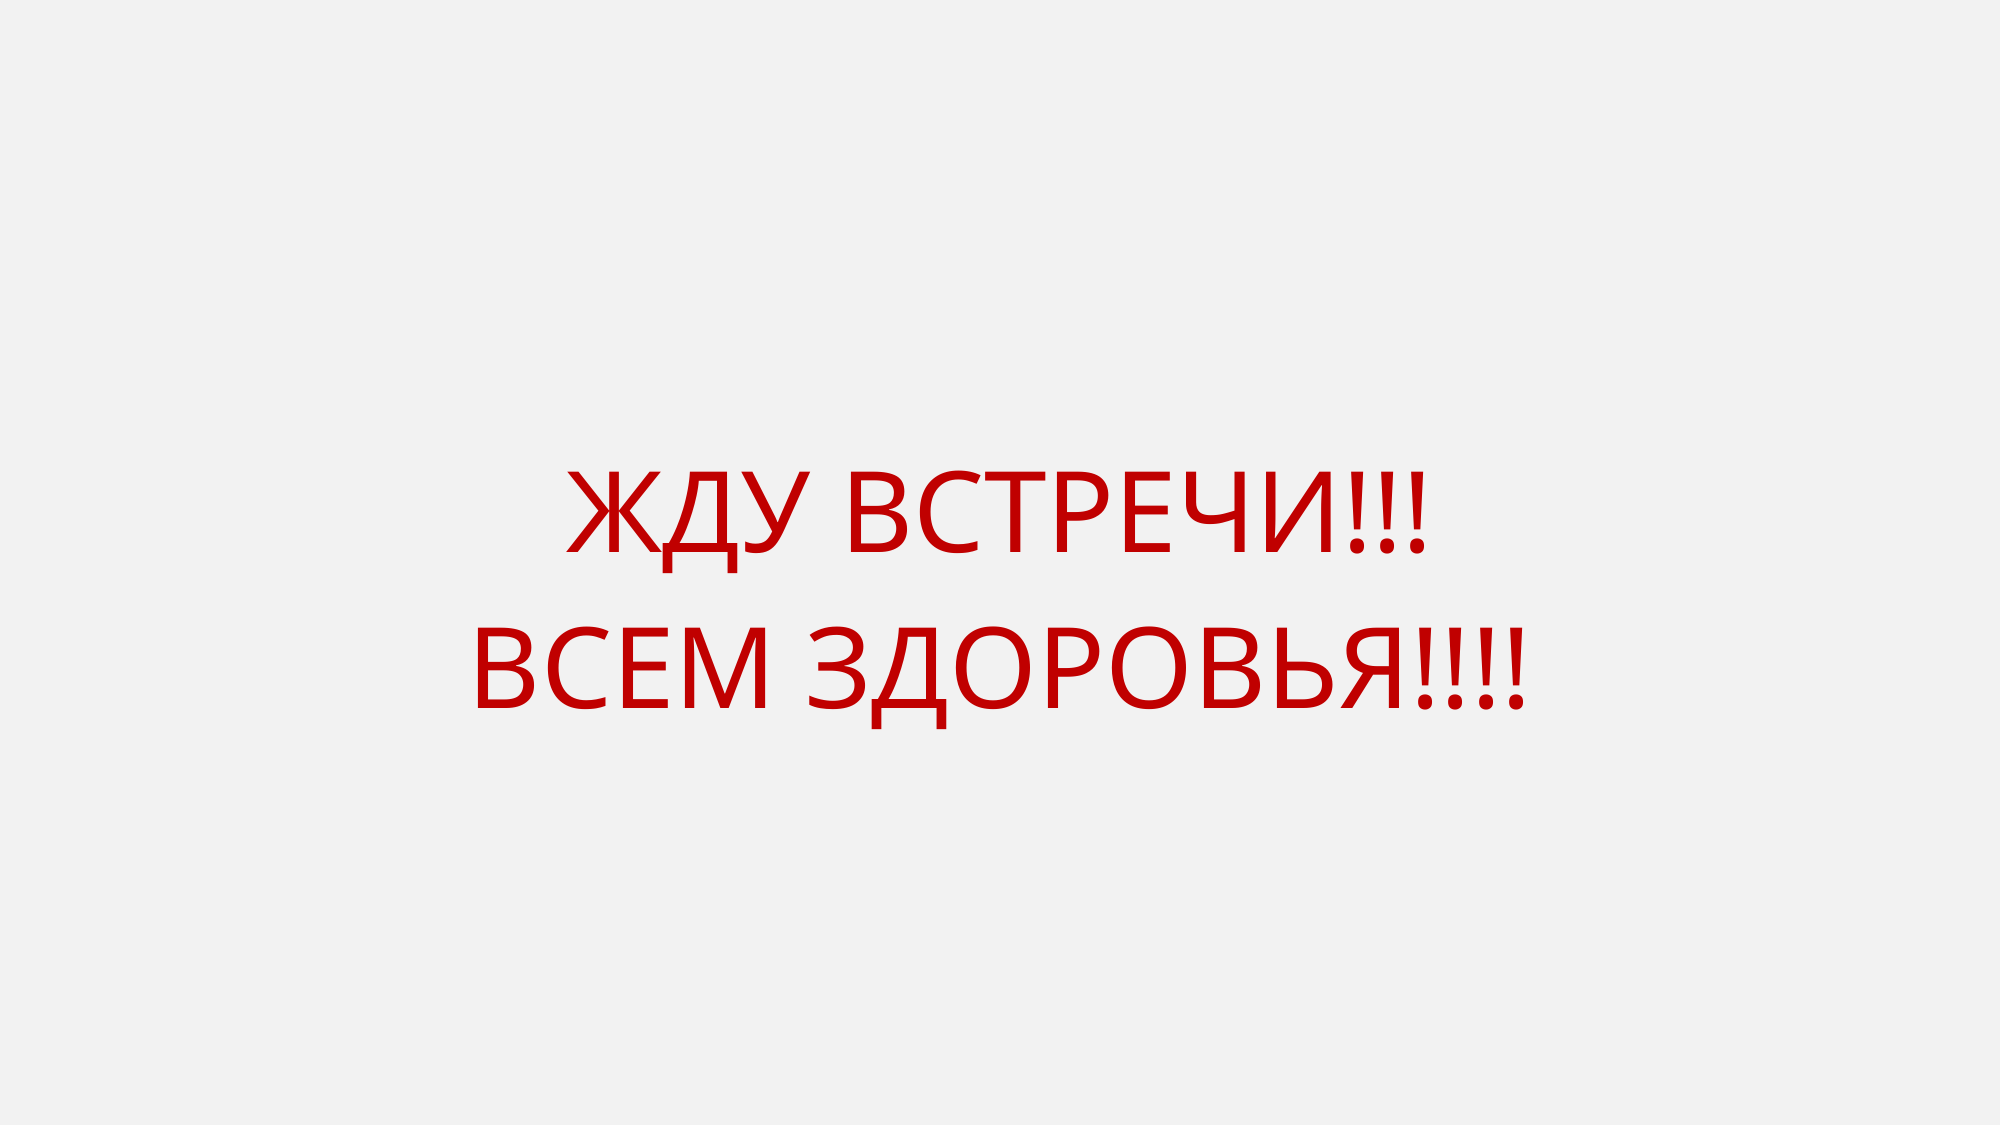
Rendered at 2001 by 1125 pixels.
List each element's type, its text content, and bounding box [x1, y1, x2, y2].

list ЖДУ ВСТРЕЧИ!!! ВСЕМ ЗДОРОВЬЯ!!!! [366, 432, 1634, 942]
